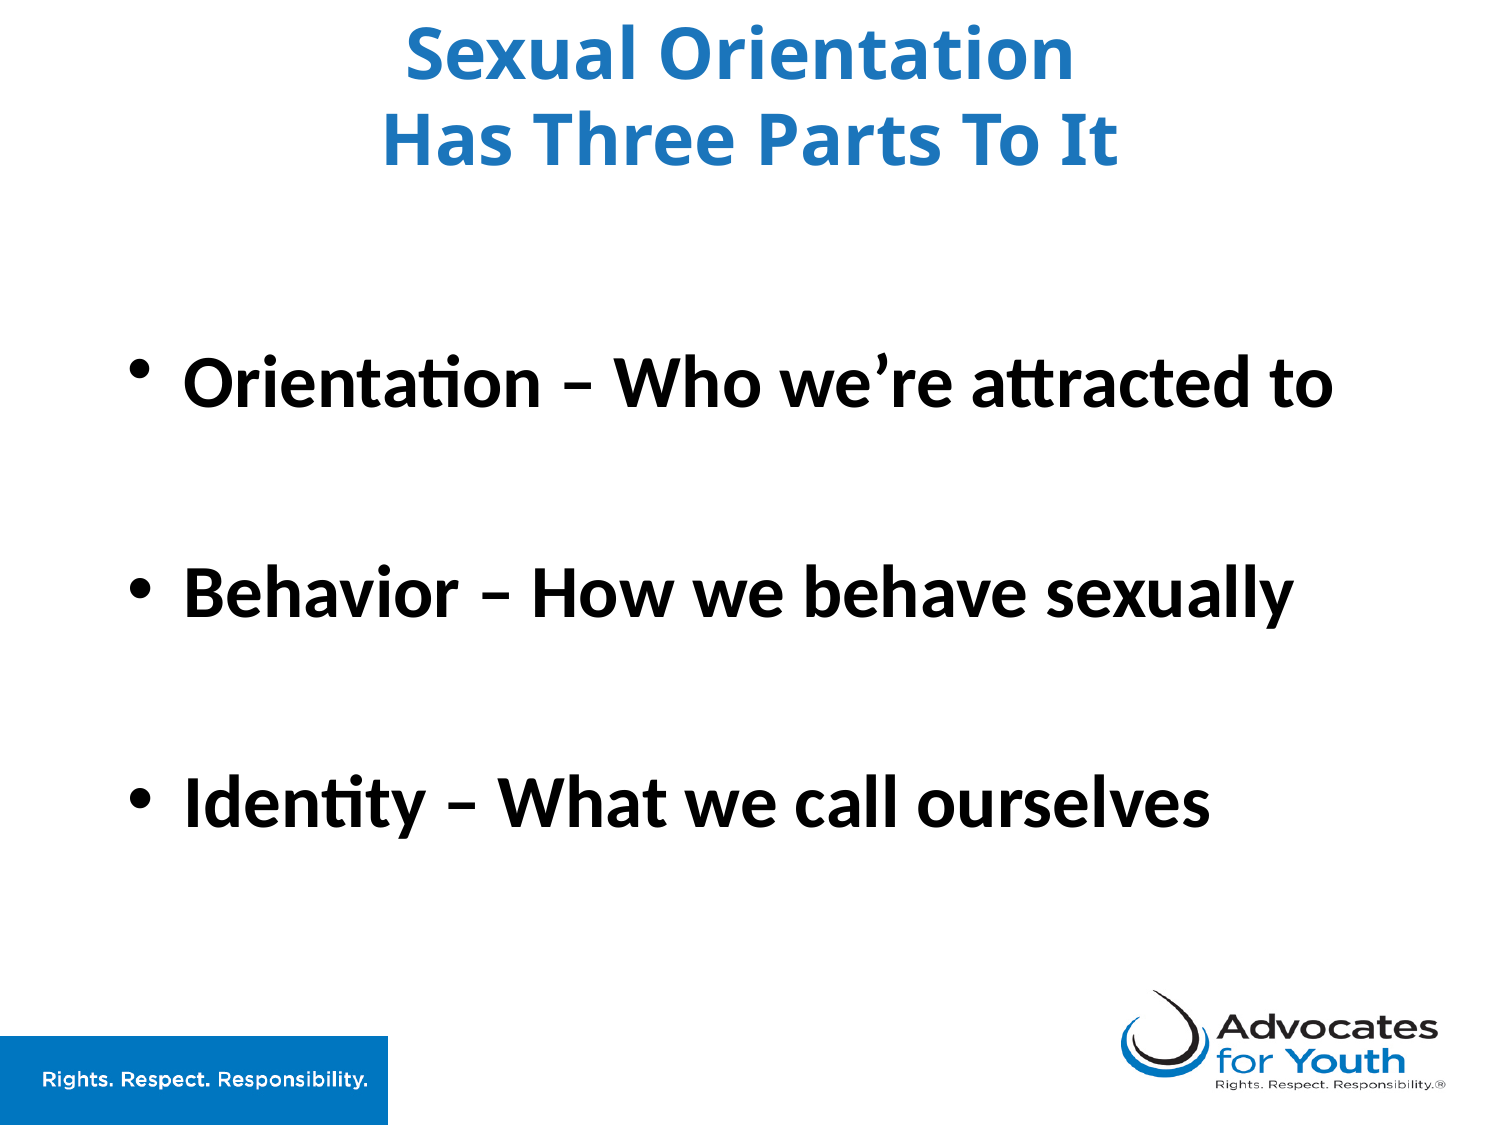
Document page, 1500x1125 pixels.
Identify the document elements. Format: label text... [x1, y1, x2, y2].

picture [0, 1036, 388, 1125]
title Sexual Orientation Has Three Parts To It [112, 0, 1388, 188]
picture [1087, 974, 1488, 1110]
list Orientation – Who we’re attracted to Behavior – How we behave sexually Identity – What we call ourselves [112, 324, 1388, 1000]
